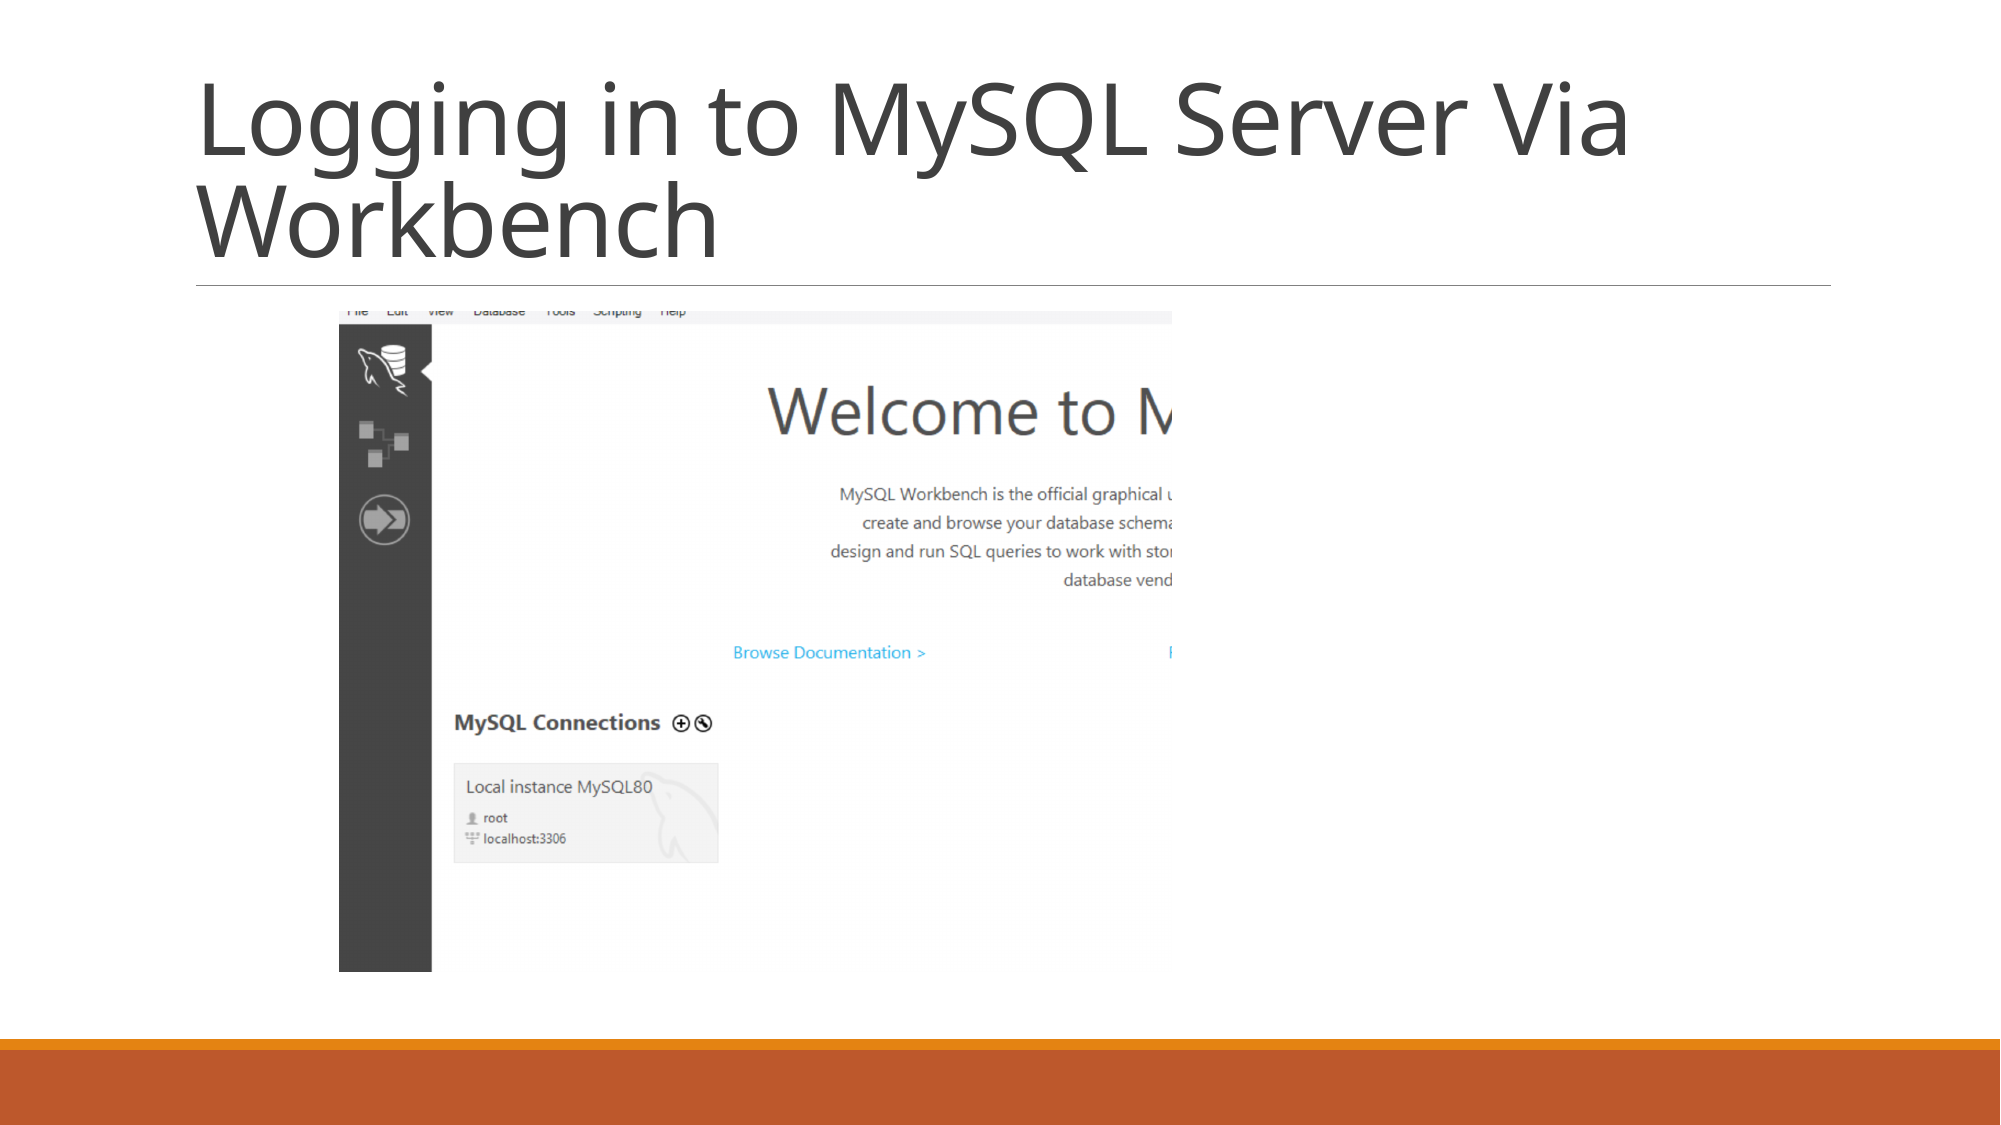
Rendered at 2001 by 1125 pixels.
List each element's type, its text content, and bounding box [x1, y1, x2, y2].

title Logging in to MySQL Server Via Workbench [180, 47, 1830, 285]
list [338, 310, 1172, 972]
